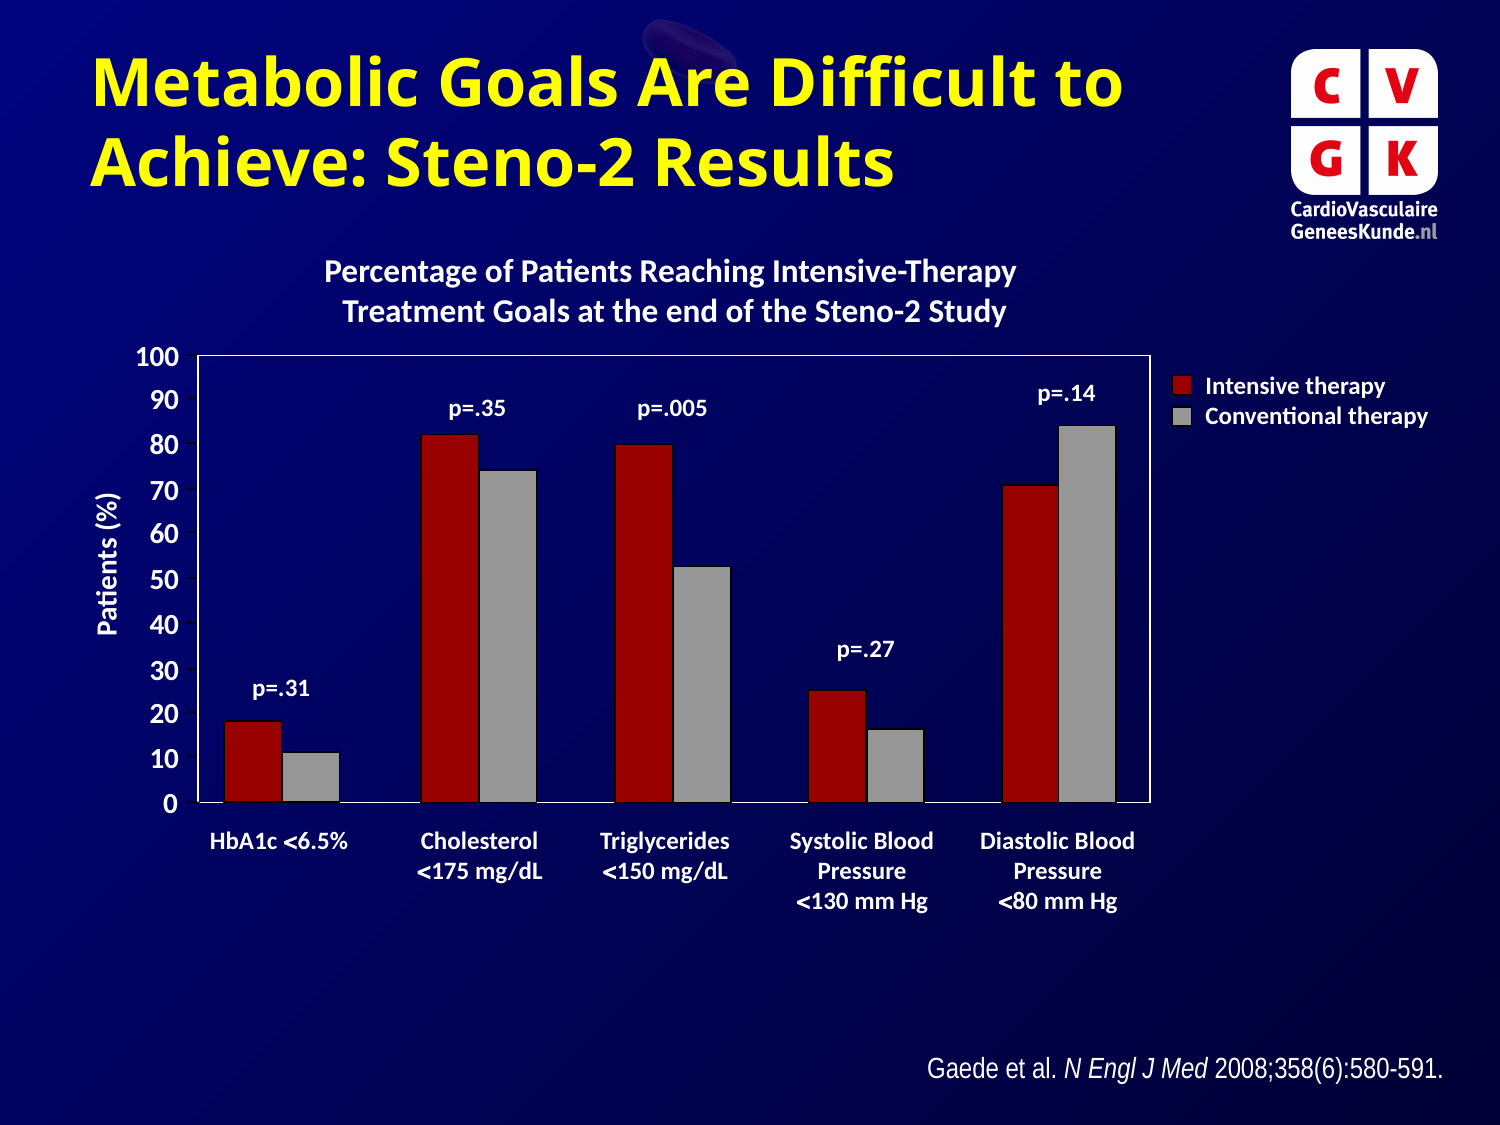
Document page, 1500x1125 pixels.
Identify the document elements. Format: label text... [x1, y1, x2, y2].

picture [1291, 49, 1438, 239]
text_box [673, 566, 731, 803]
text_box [223, 720, 340, 803]
text_box Systolic Blood Pressure 130 mm Hg [789, 825, 935, 915]
text_box [479, 469, 537, 803]
text_box [1001, 485, 1058, 803]
text_box 10 [149, 739, 180, 775]
text_box 20 [149, 693, 180, 729]
text_box [866, 729, 925, 803]
text_box Diastolic Blood Pressure 80 mm Hg [980, 825, 1136, 915]
text_box Cholesterol 175 mg/dL [416, 824, 543, 885]
text_box 100 [134, 337, 179, 373]
text_box 50 [149, 560, 180, 596]
text_box 90 [149, 380, 180, 416]
text_box p=.005 [636, 391, 709, 422]
text_box [1058, 425, 1116, 803]
text_box HbA1c 6.5% [209, 825, 349, 856]
text_box [808, 689, 866, 803]
text_box 80 [149, 425, 180, 461]
text_box Gaede et al. N Engl J Med 2008;358(6):580-591. [912, 1042, 1497, 1093]
text_box 30 [149, 650, 180, 686]
text_box 40 [149, 604, 180, 640]
text_box [197, 355, 1150, 803]
text_box Triglycerides 150 mg/dL [600, 824, 731, 885]
text_box Metabolic Goals Are Difficult to Achieve: Steno-2 Results [75, 25, 1284, 213]
text_box Patients (%) [80, 477, 130, 652]
text_box 70 [149, 470, 180, 506]
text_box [1171, 362, 1446, 439]
text_box Percentage of Patients Reaching Intensive-Therapy Treatment Goals at the end of the Steno-2 Study [112, 241, 1238, 337]
text_box 60 [149, 514, 180, 550]
text_box [421, 434, 479, 803]
text_box 0 [163, 784, 178, 820]
text_box [615, 444, 673, 803]
text_box p=.27 [836, 632, 895, 663]
text_box p=.35 [448, 391, 507, 422]
text_box p=.14 [1037, 376, 1096, 407]
text_box p=.31 [252, 671, 311, 702]
